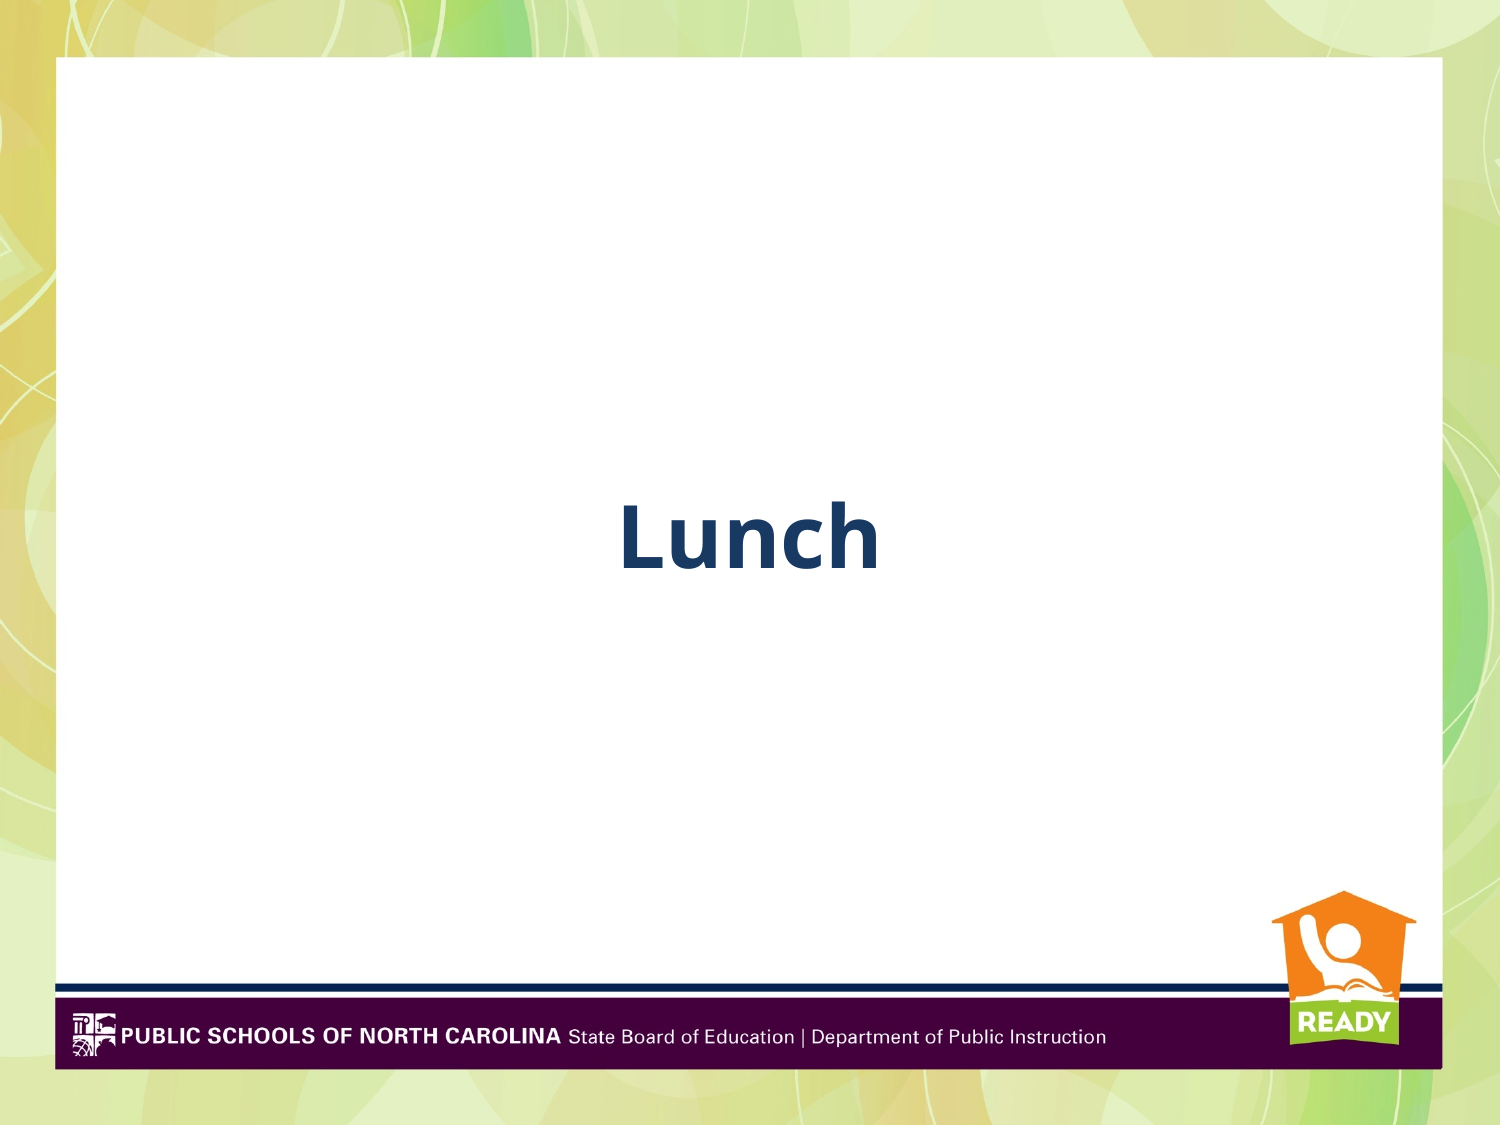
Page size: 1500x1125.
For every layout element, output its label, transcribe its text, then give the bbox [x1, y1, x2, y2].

picture [0, 0, 1500, 1125]
title Lunch [87, 408, 1413, 659]
